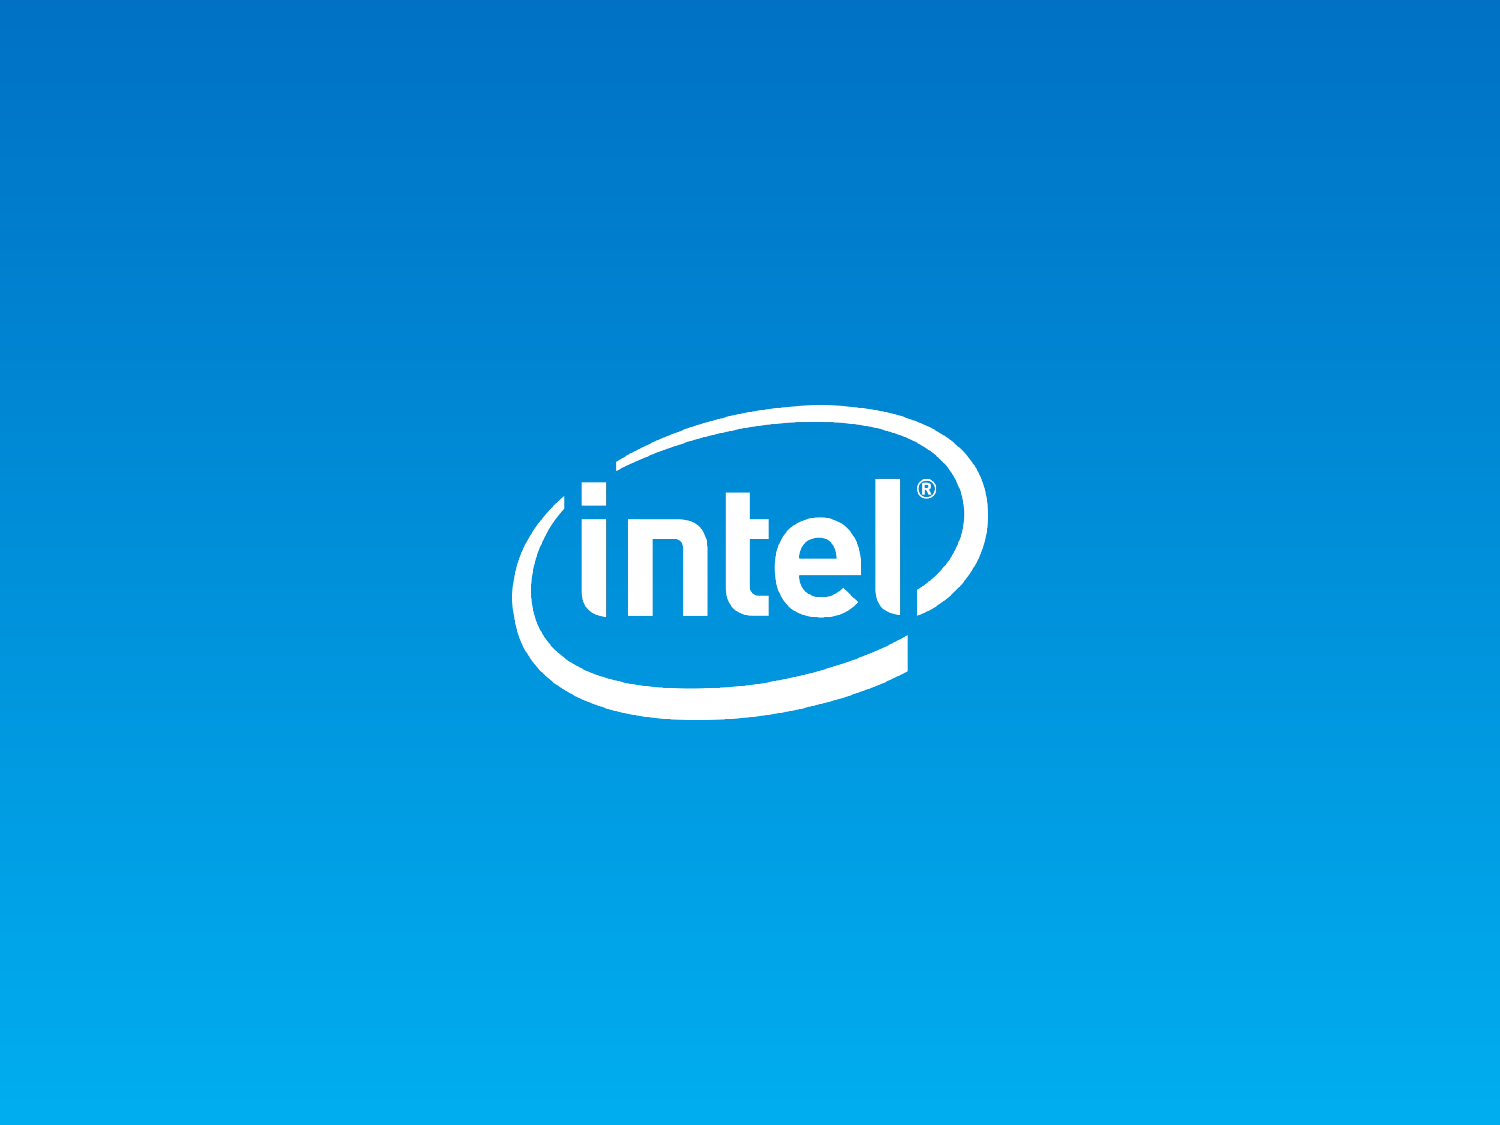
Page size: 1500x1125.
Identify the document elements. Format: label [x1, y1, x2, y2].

picture [629, 520, 707, 615]
picture [582, 520, 606, 616]
picture [512, 405, 988, 719]
picture [775, 518, 861, 617]
